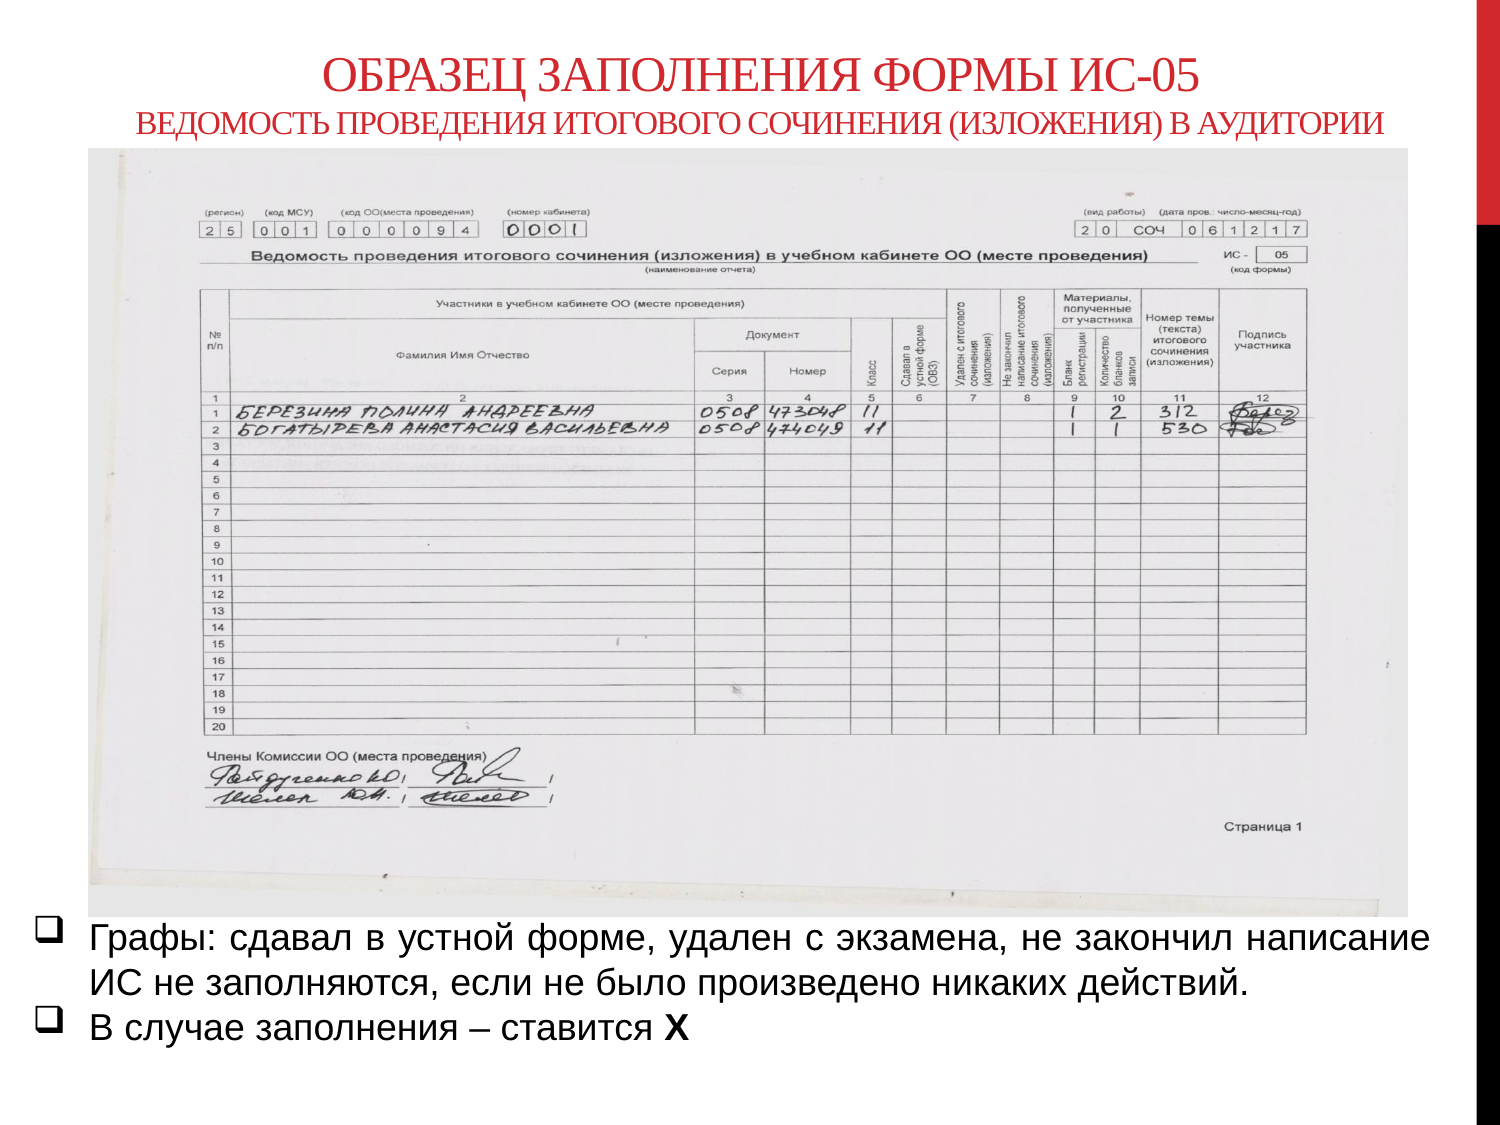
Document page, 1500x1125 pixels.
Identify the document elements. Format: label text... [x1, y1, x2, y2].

title Образец Заполнения Формы ИС-05 Ведомость проведения итогового сочинения (изложения) в аудитории [75, 54, 1447, 149]
picture [87, 148, 1408, 918]
list Графы: сдавал в устной форме, удален с экзамена, не закончил написание ИС не заполняются, если не было произведено никаких действий. В случае заполнения – ставится X [17, 905, 1447, 1088]
